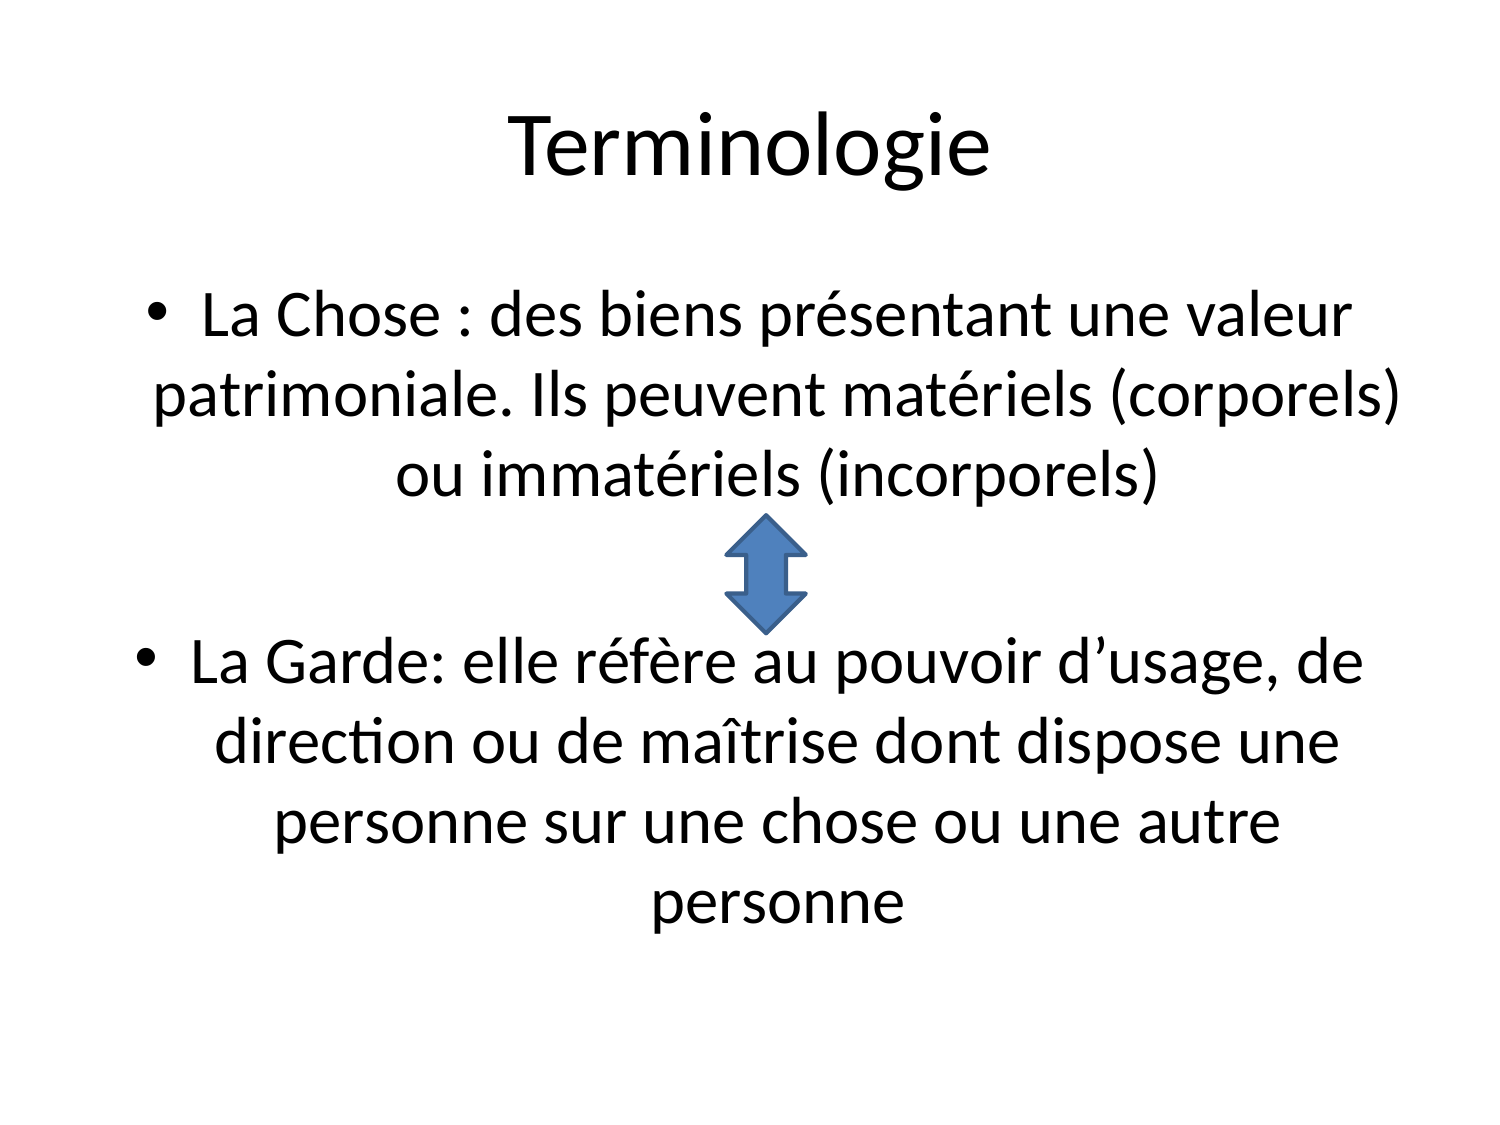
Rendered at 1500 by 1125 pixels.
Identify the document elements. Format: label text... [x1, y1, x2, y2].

title Terminologie [75, 45, 1425, 233]
list La Chose : des biens présentant une valeur patrimoniale. Ils peuvent matériels (corporels) ou immatériels (incorporels) La Garde: elle réfère au pouvoir d’usage, de direction ou de maîtrise dont dispose une personne sur une chose ou une autre personne [75, 262, 1425, 1005]
text_box [724, 513, 808, 636]
